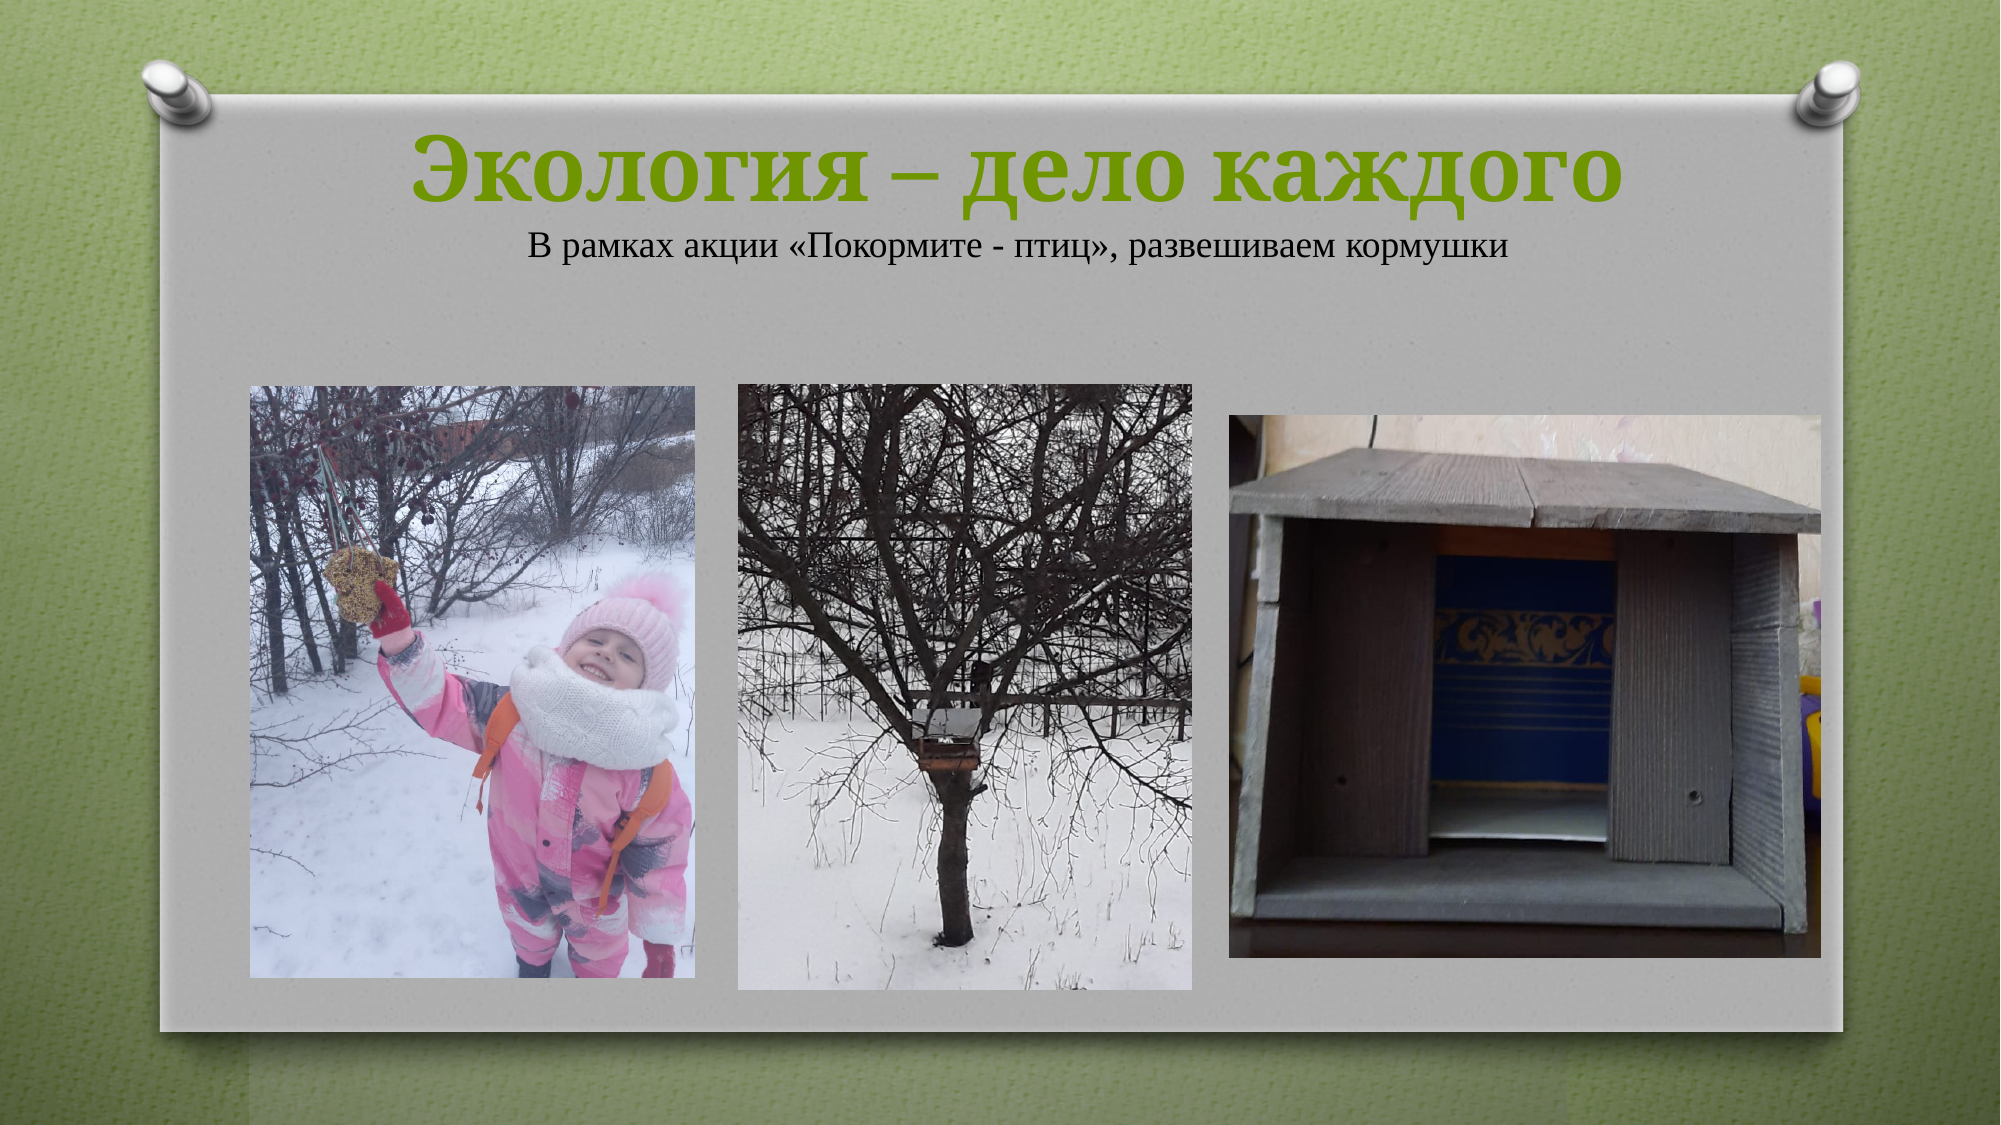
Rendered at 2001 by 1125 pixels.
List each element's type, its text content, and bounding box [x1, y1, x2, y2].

picture [738, 384, 1193, 990]
picture [1228, 415, 1822, 959]
picture [1764, 30, 1911, 161]
picture [107, 24, 256, 158]
title Экология – дело каждого В рамках акции «Покормите - птиц», развешиваем кормушки [336, 94, 1701, 281]
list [250, 386, 695, 978]
